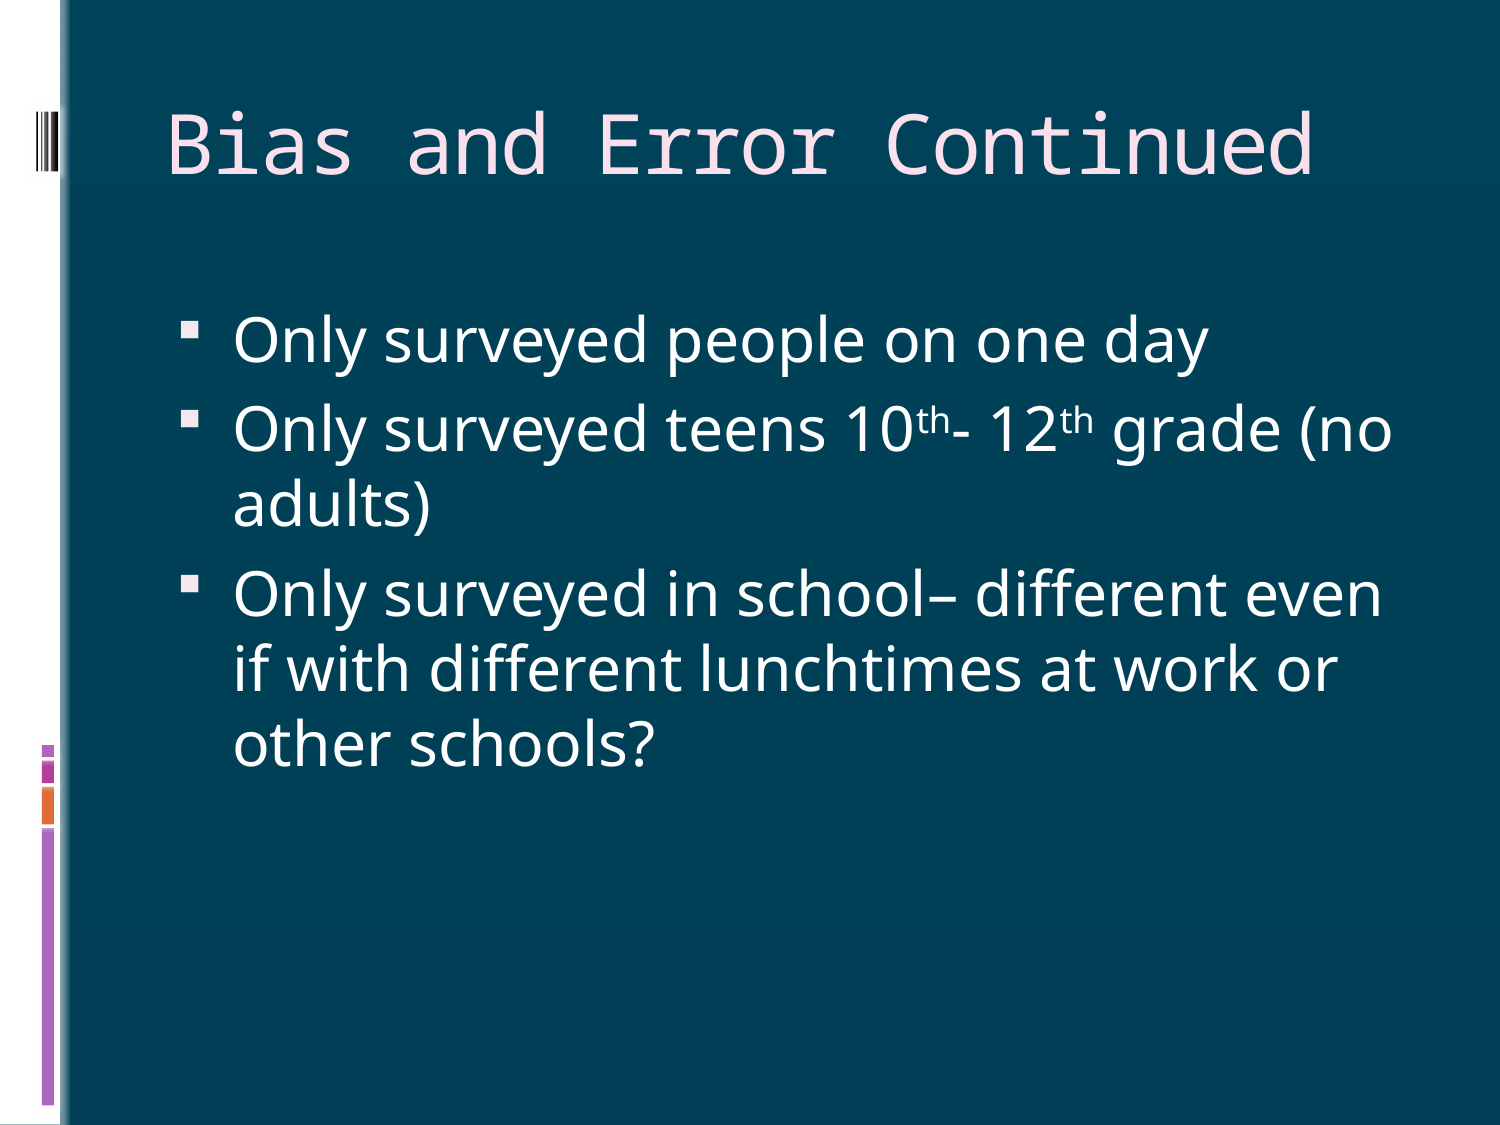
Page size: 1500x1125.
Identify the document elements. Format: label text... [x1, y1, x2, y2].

title Bias and Error Continued [150, 83, 1425, 234]
list Only surveyed people on one day Only surveyed teens 10th- 12th grade (no adults) Only surveyed in school– different even if with different lunchtimes at work or other schools? [150, 292, 1425, 1043]
